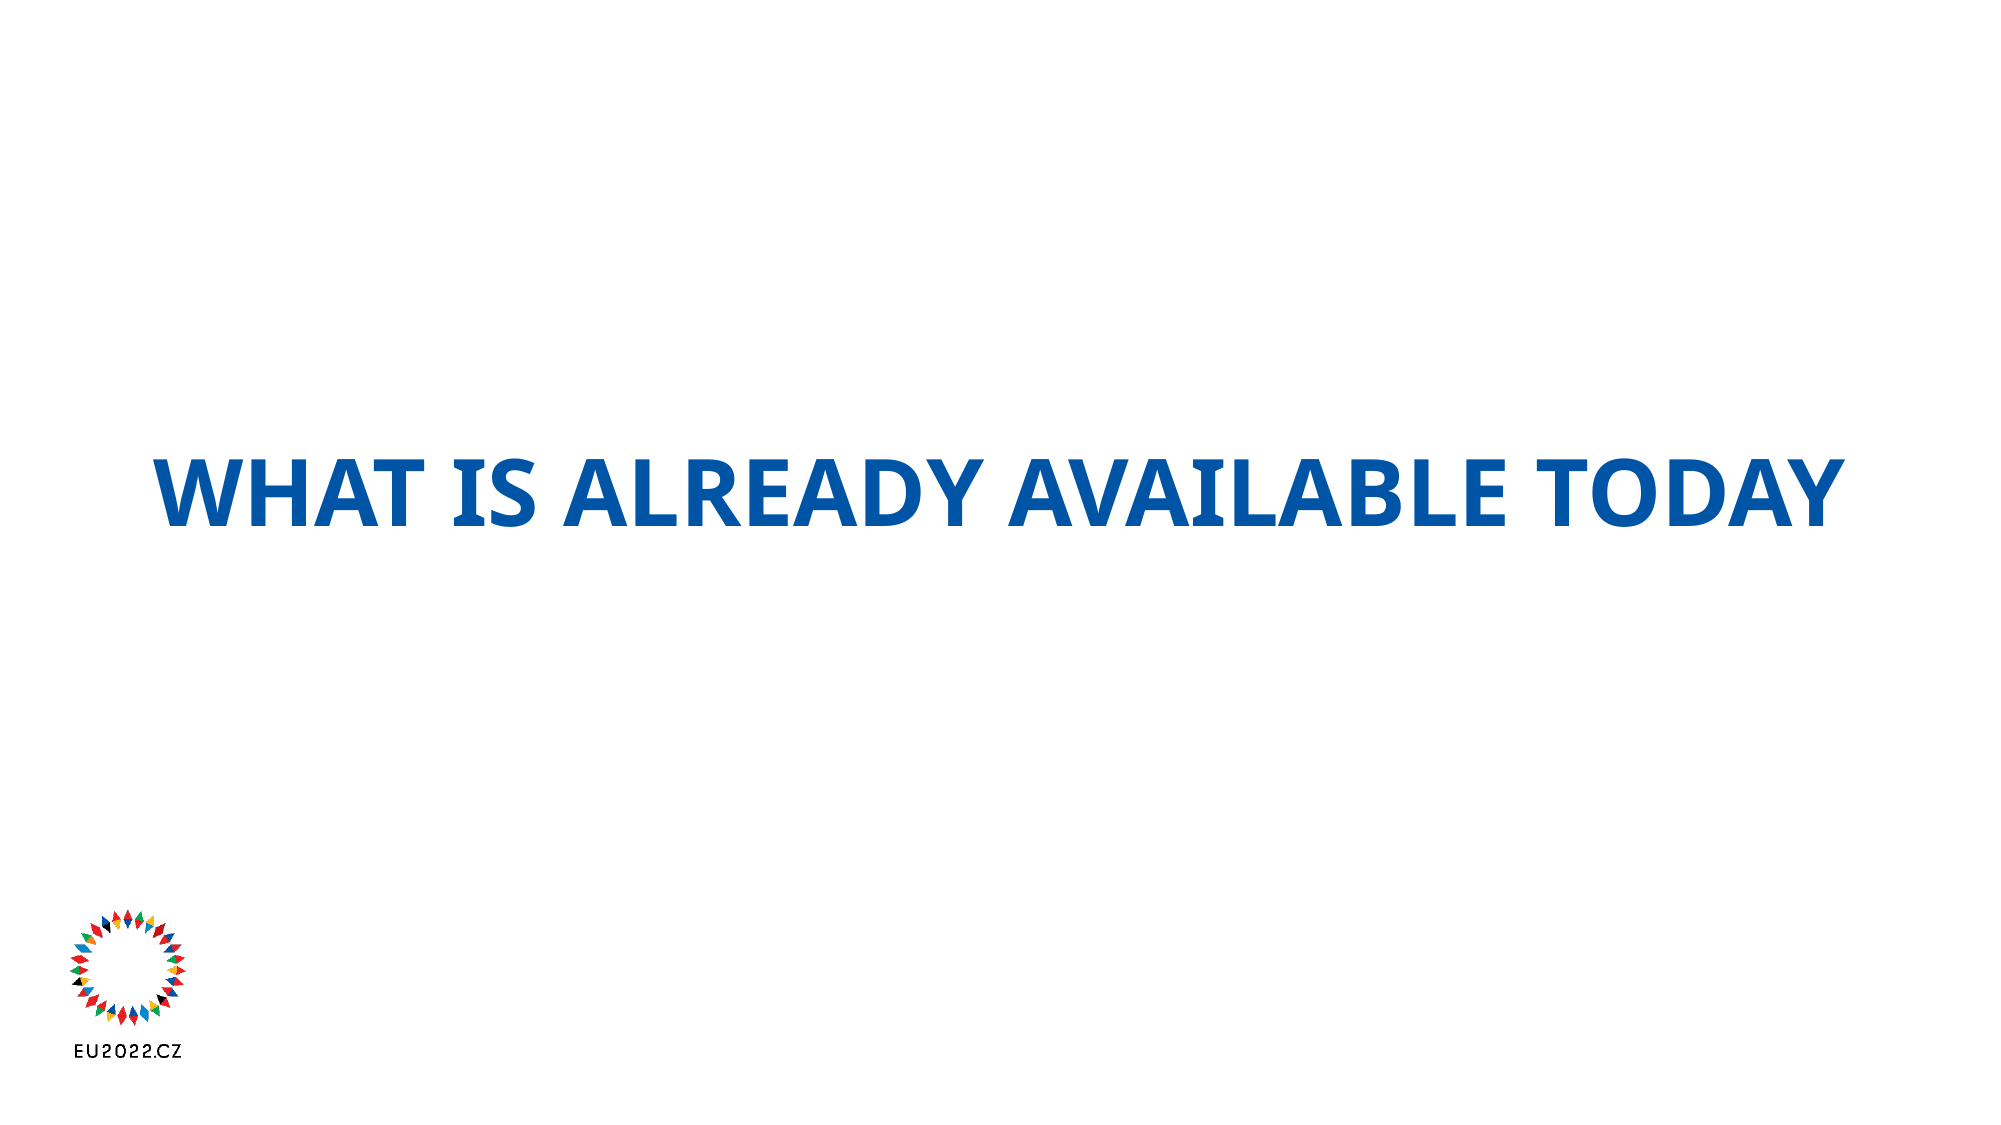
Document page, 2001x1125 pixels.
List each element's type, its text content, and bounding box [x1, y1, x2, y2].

title WHAT IS ALREADY AVAILABLE TODAY [137, 387, 1863, 606]
picture [69, 909, 186, 1058]
